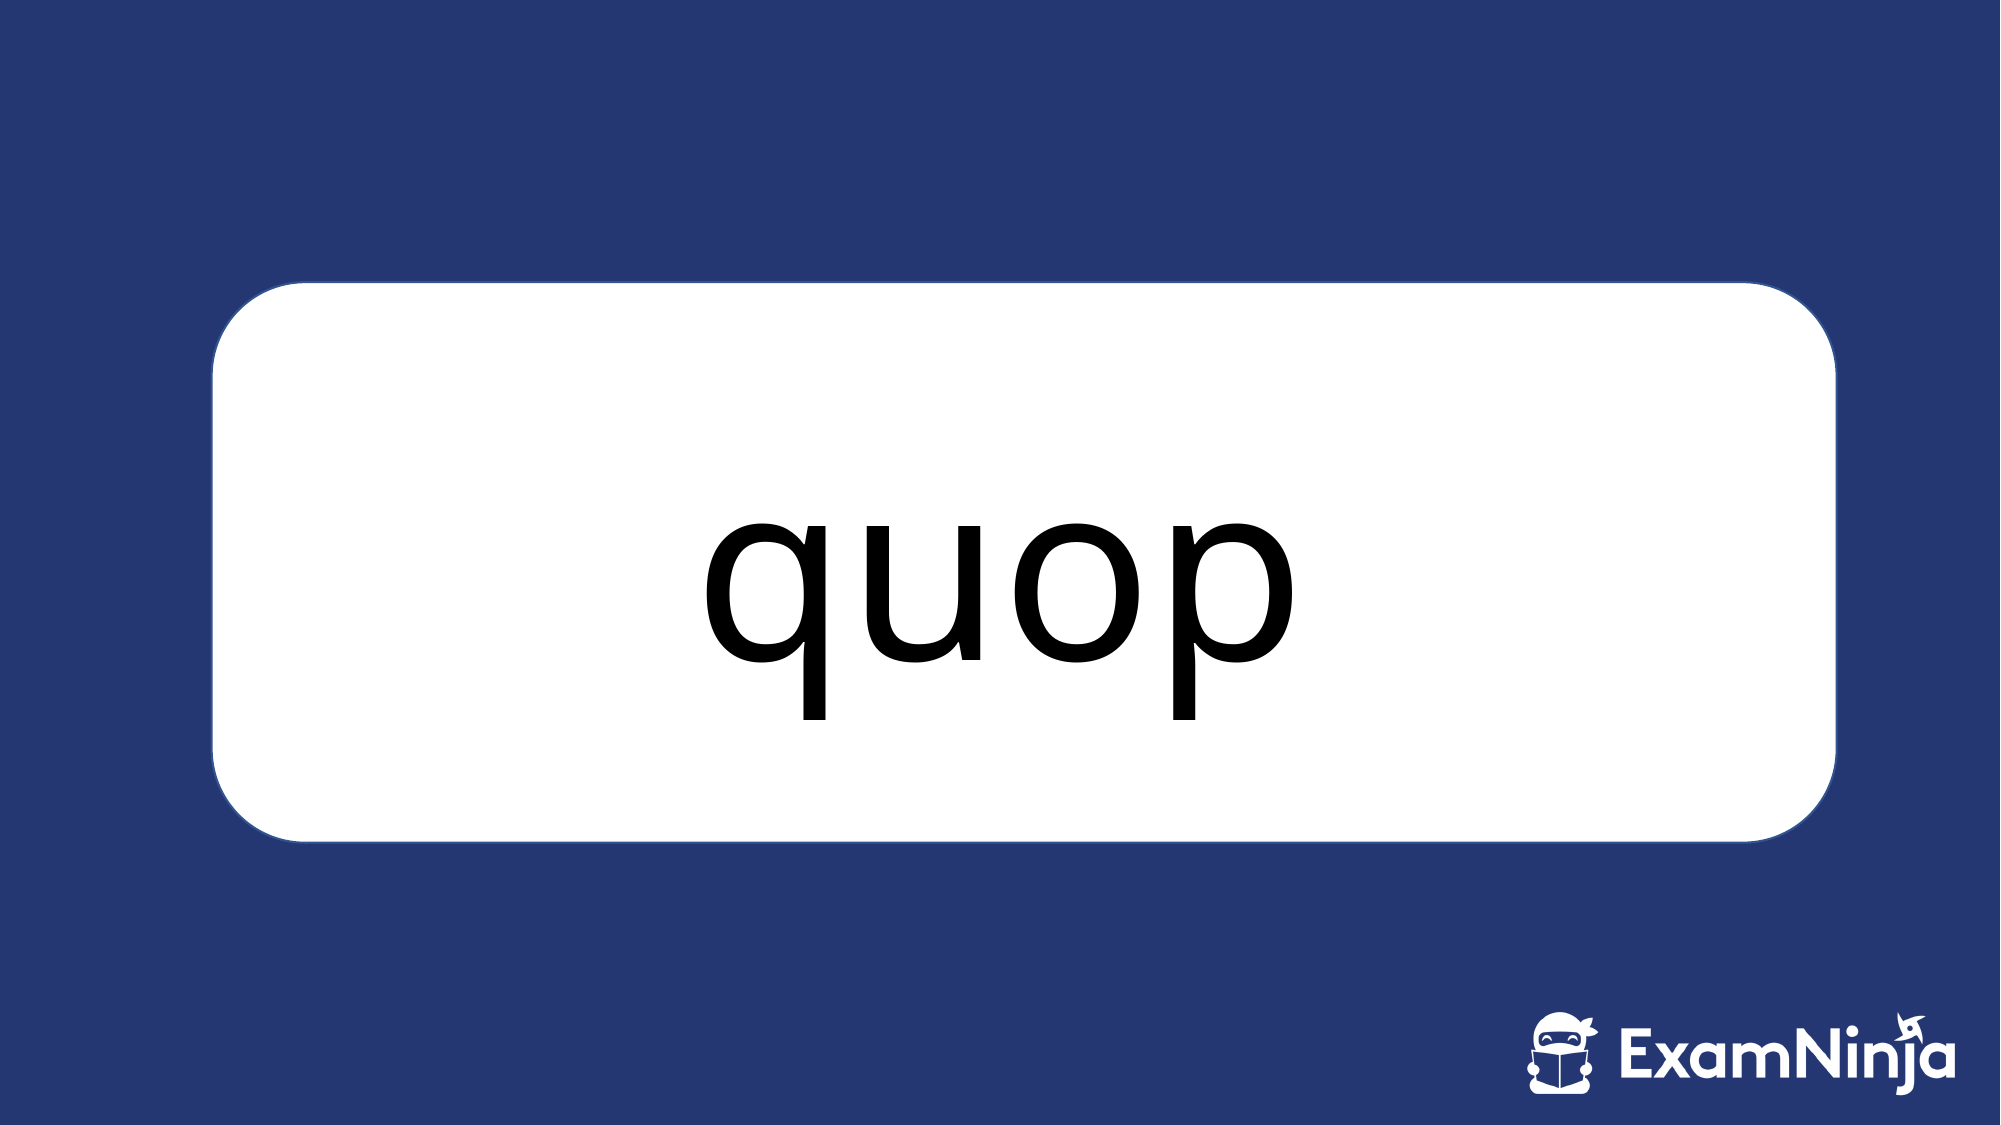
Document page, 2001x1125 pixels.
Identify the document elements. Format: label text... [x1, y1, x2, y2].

picture [1501, 1003, 1979, 1102]
text_box [210, 719, 1838, 844]
text_box quop [143, 403, 1857, 719]
text_box [210, 281, 1838, 403]
